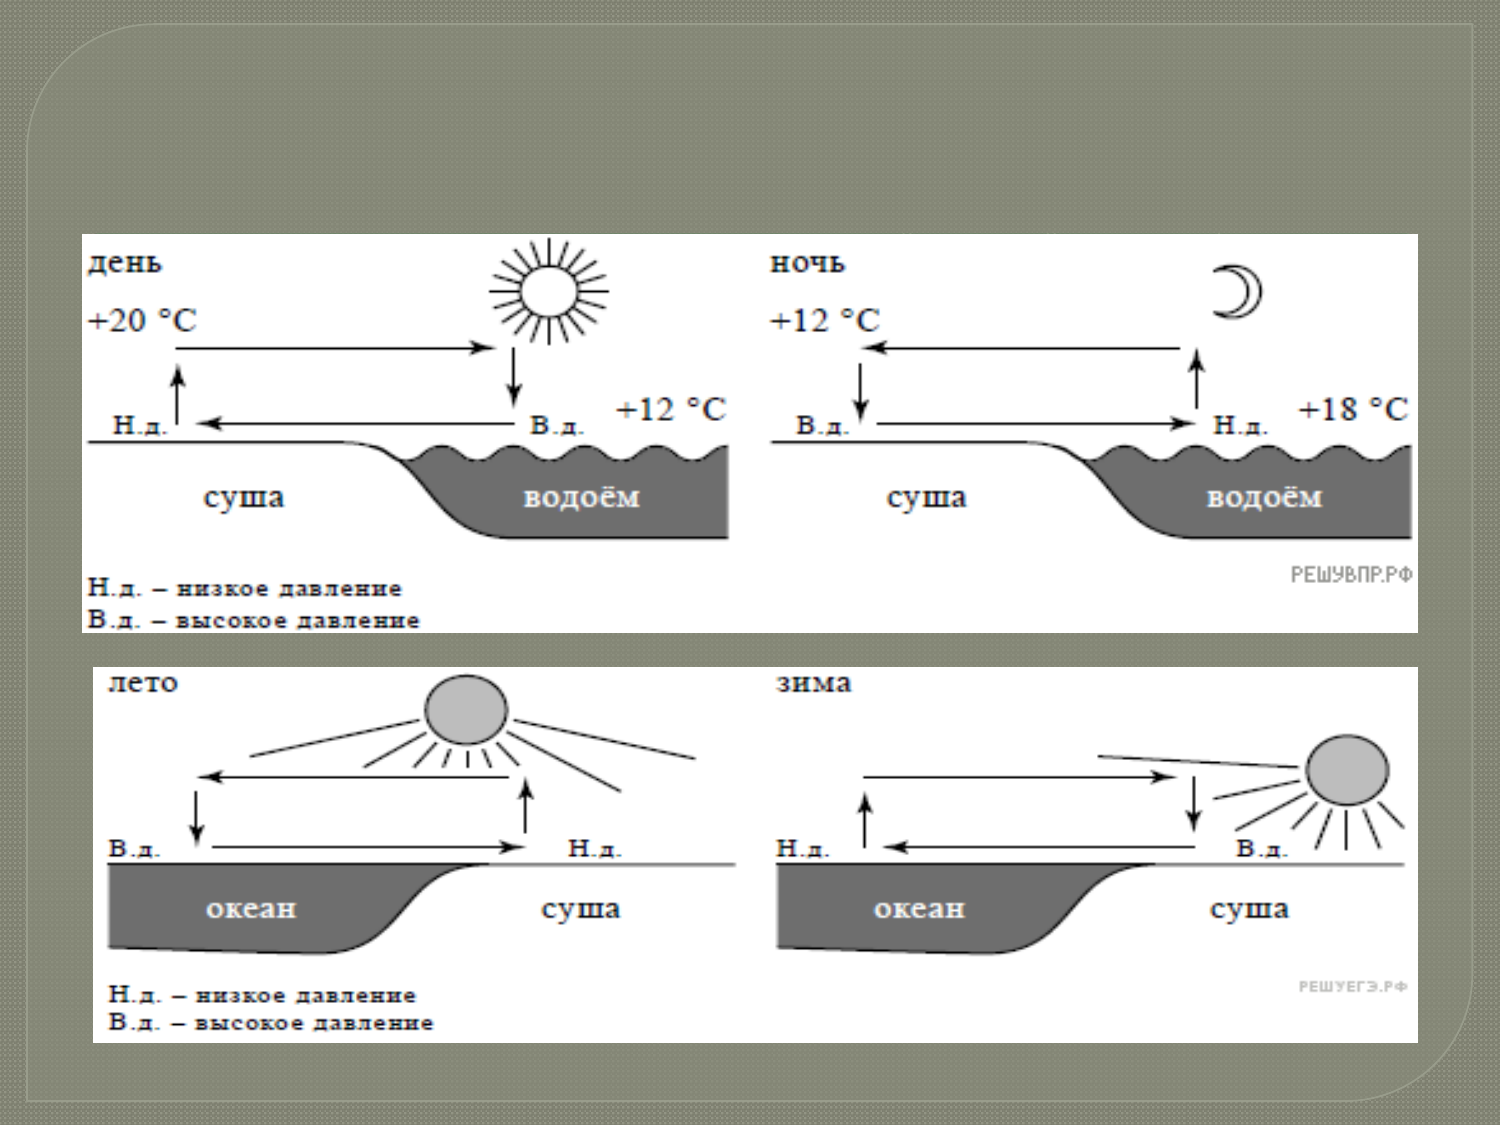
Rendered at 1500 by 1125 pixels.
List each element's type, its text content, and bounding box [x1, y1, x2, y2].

title Какой природный процесс отображён на схеме? [82, 105, 1432, 293]
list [81, 234, 1419, 634]
picture [93, 667, 1419, 1044]
